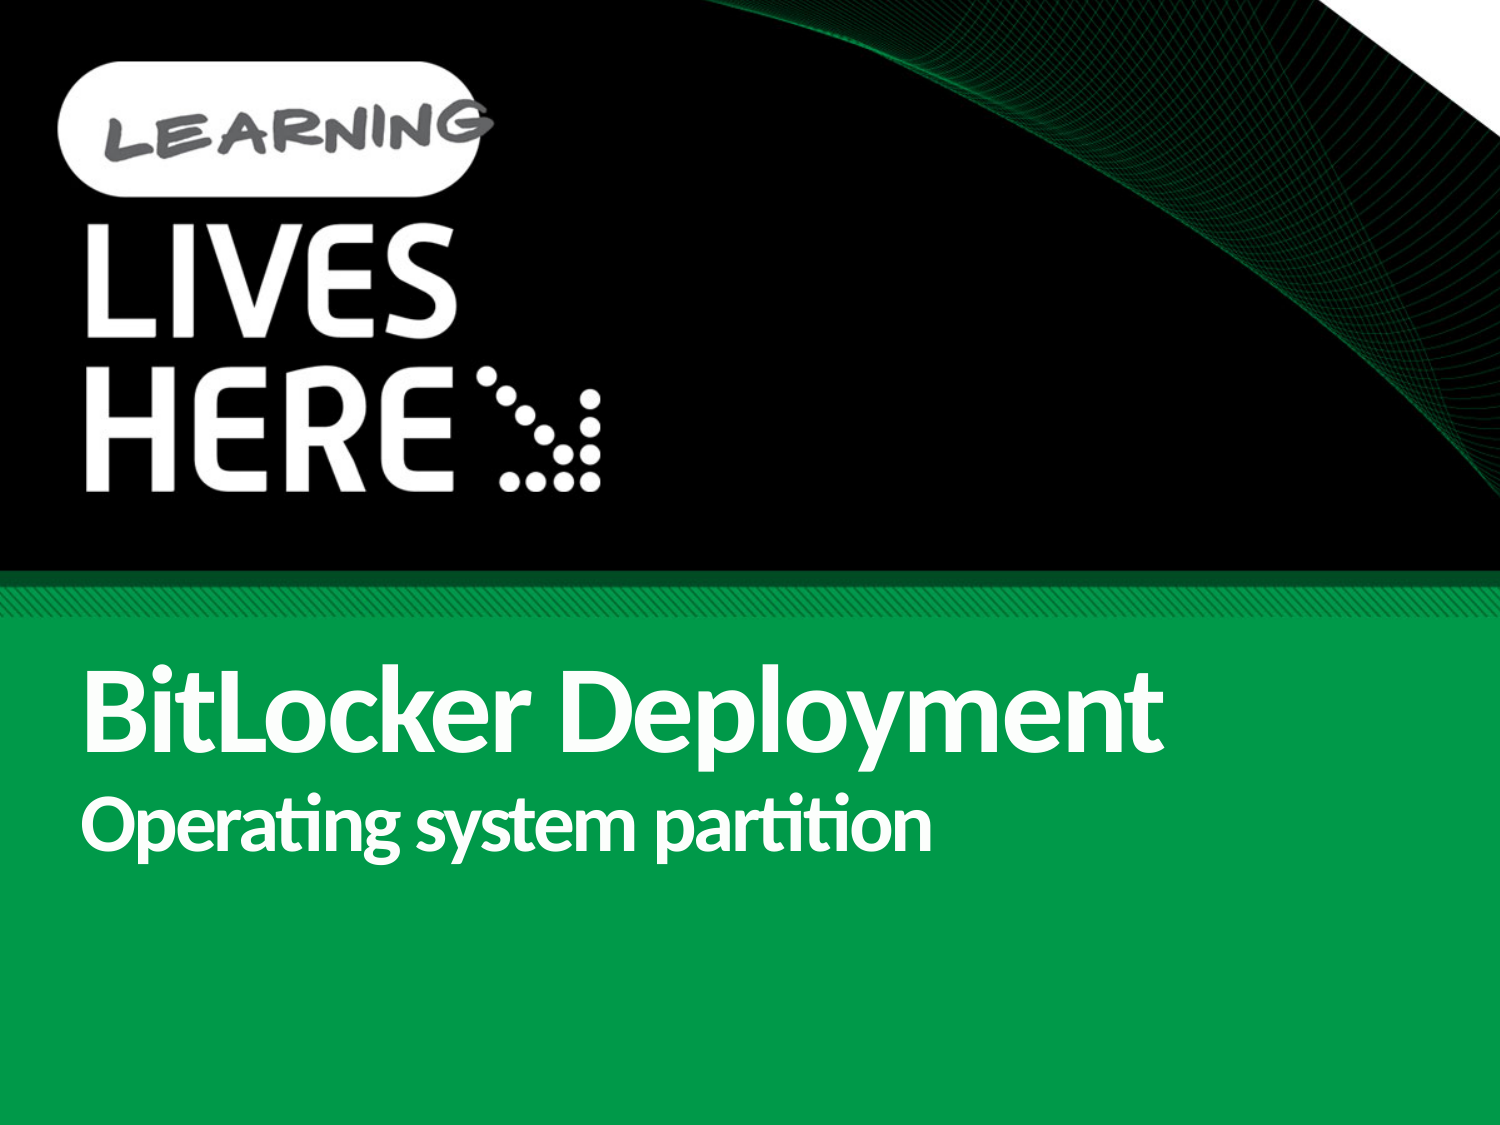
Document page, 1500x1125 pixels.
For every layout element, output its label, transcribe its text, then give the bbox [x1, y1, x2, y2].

title BitLocker Deployment Operating system partition [80, 644, 1380, 864]
picture [0, 0, 1500, 1125]
